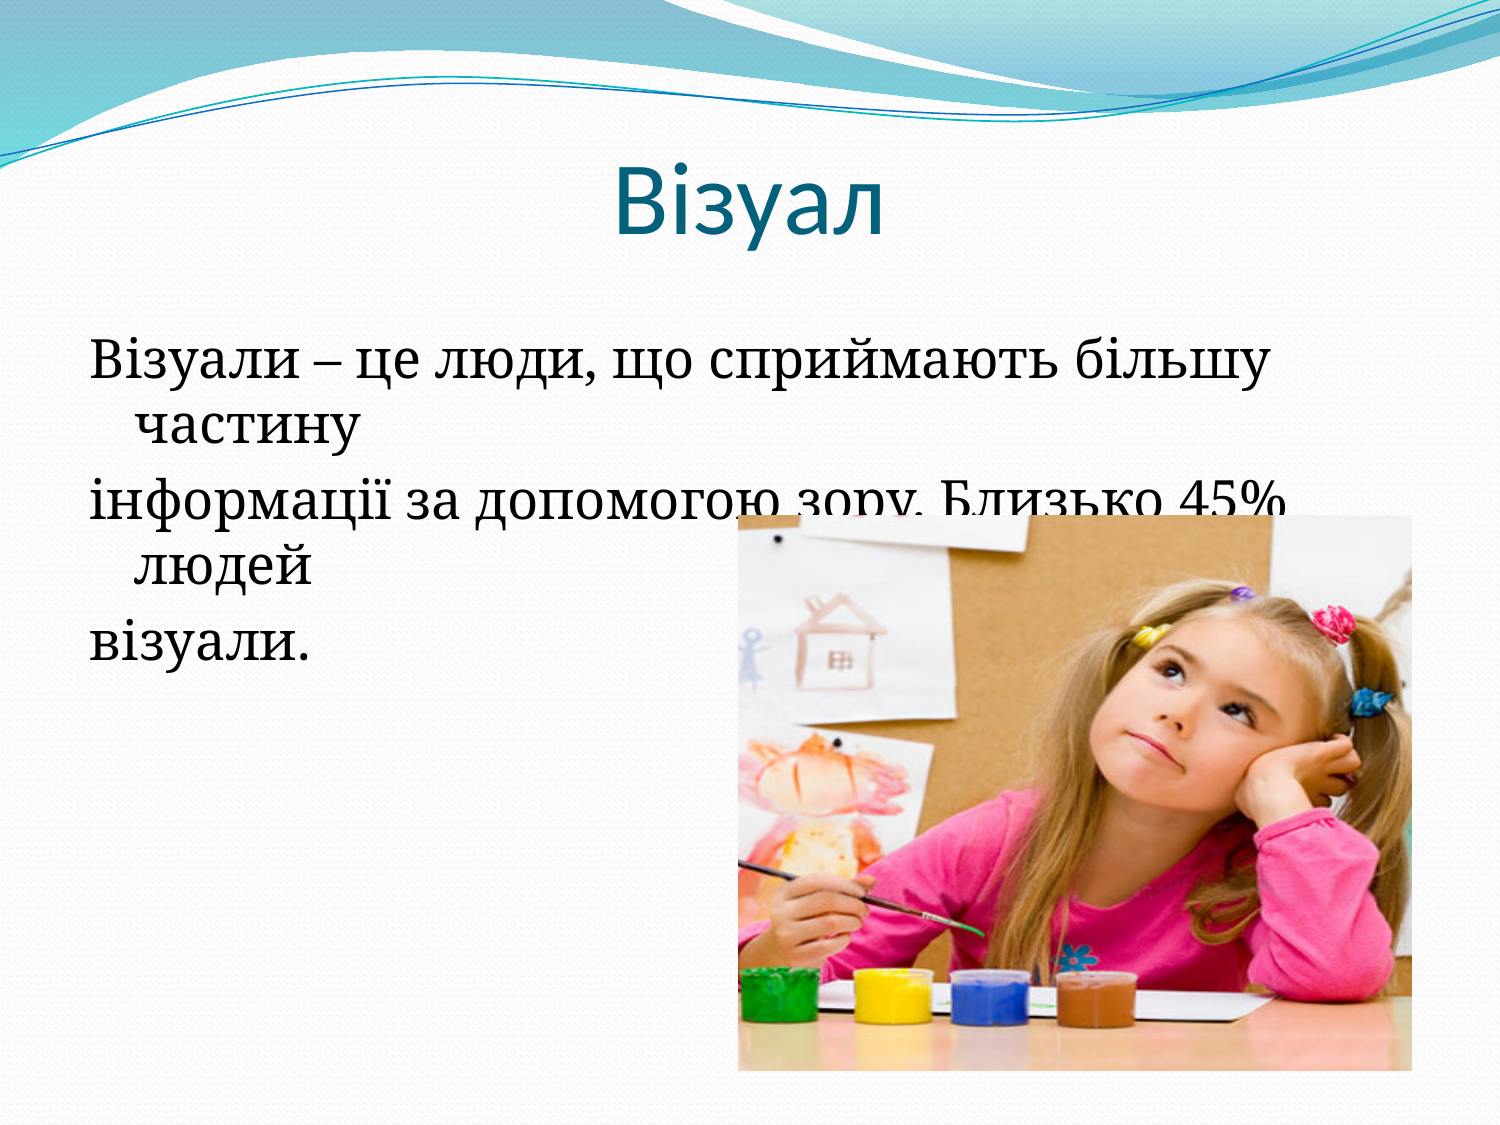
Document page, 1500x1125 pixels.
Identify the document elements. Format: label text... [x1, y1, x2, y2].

list Візуали – це люди, що сприймають більшу частину інформації за допомогою зору. Близько 45% людей візуали. [75, 317, 1425, 587]
title Візуал [75, 66, 1425, 256]
picture [737, 514, 1412, 1071]
